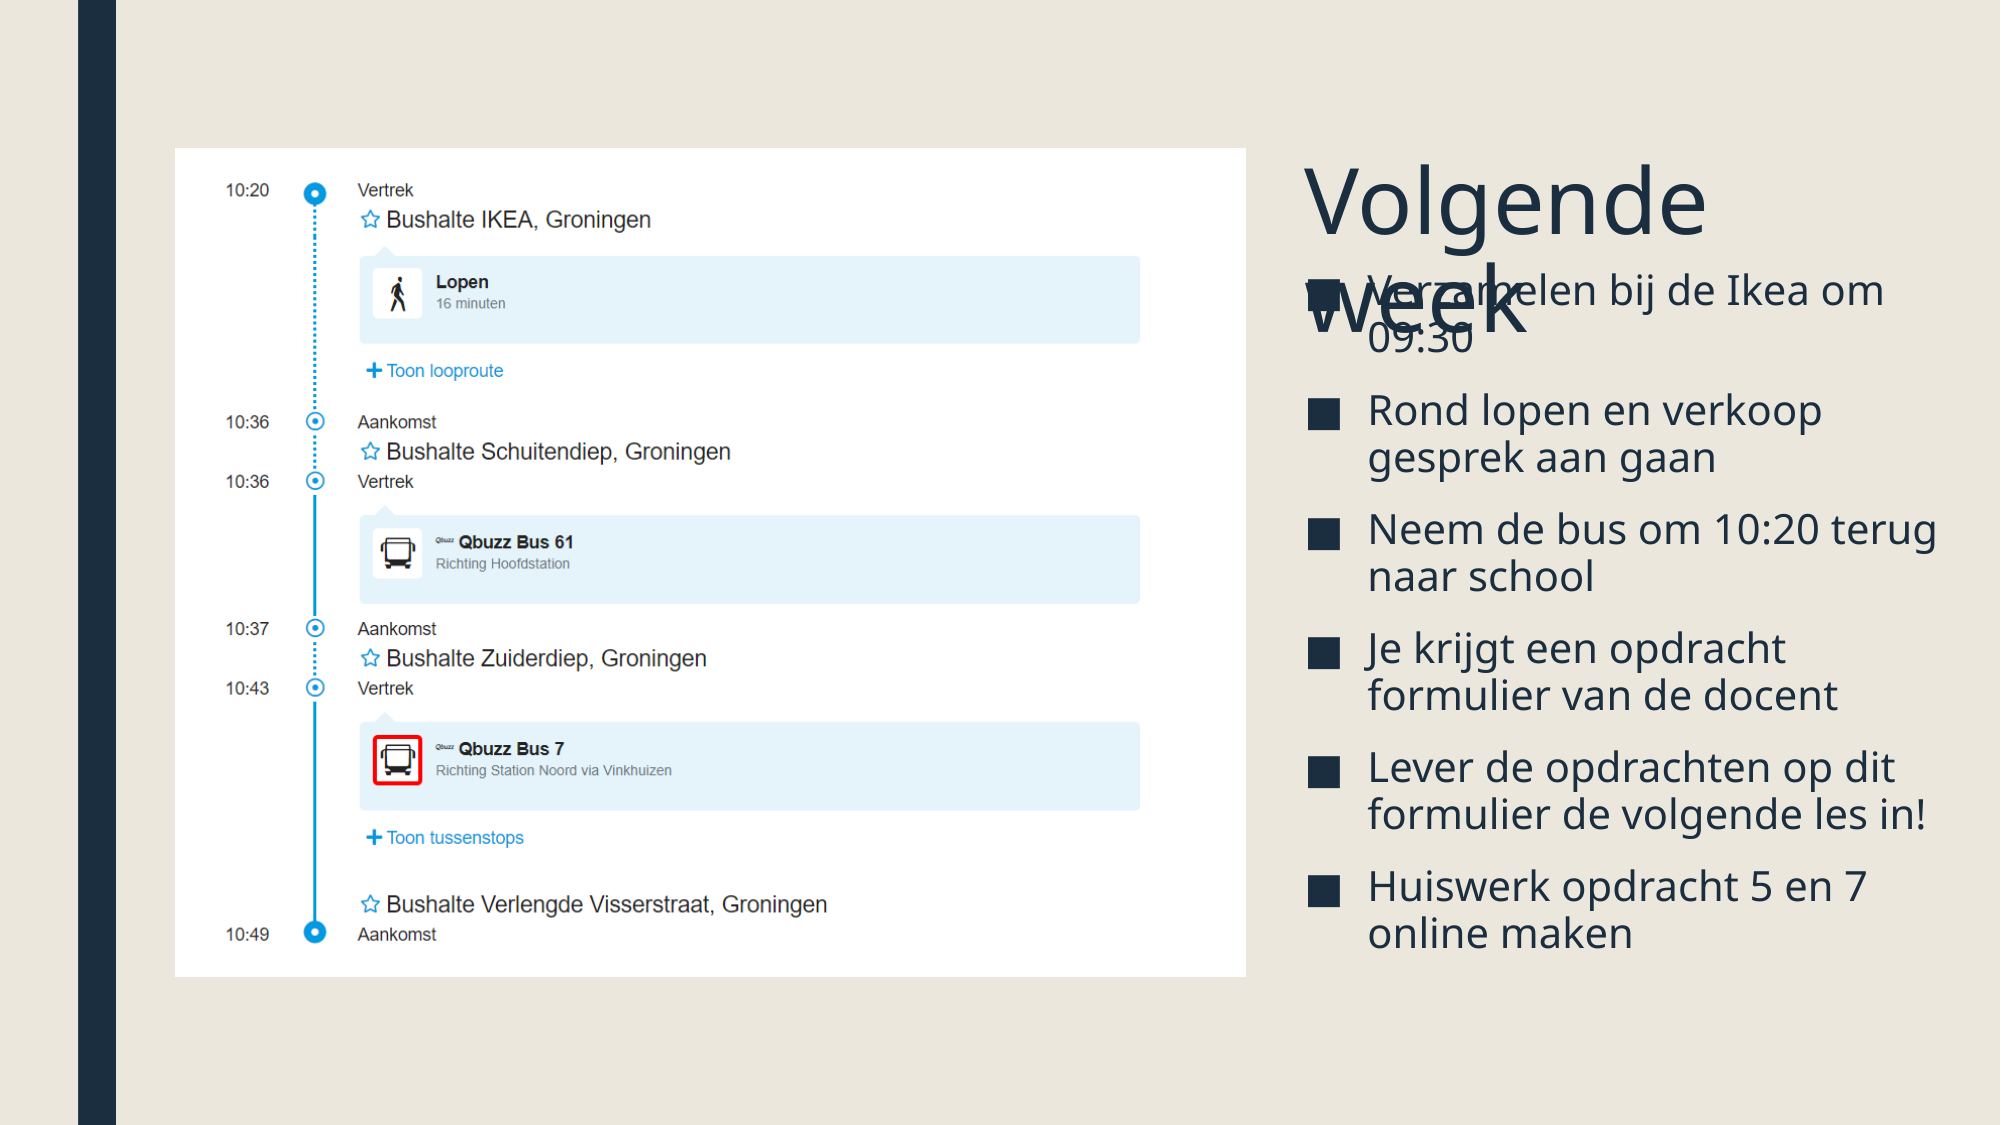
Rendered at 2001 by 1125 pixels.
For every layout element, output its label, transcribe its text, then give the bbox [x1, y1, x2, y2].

text_box [76, 0, 119, 1125]
title Volgende week [1289, 148, 1910, 260]
picture [175, 148, 1246, 977]
list Verzamelen bij de Ikea om 09:30 Rond lopen en verkoop gesprek aan gaan Neem de bus om 10:20 terug naar school Je krijgt een opdracht formulier van de docent Lever de opdrachten op dit formulier de volgende les in! Huiswerk opdracht 5 en 7 online maken [1289, 260, 1955, 977]
